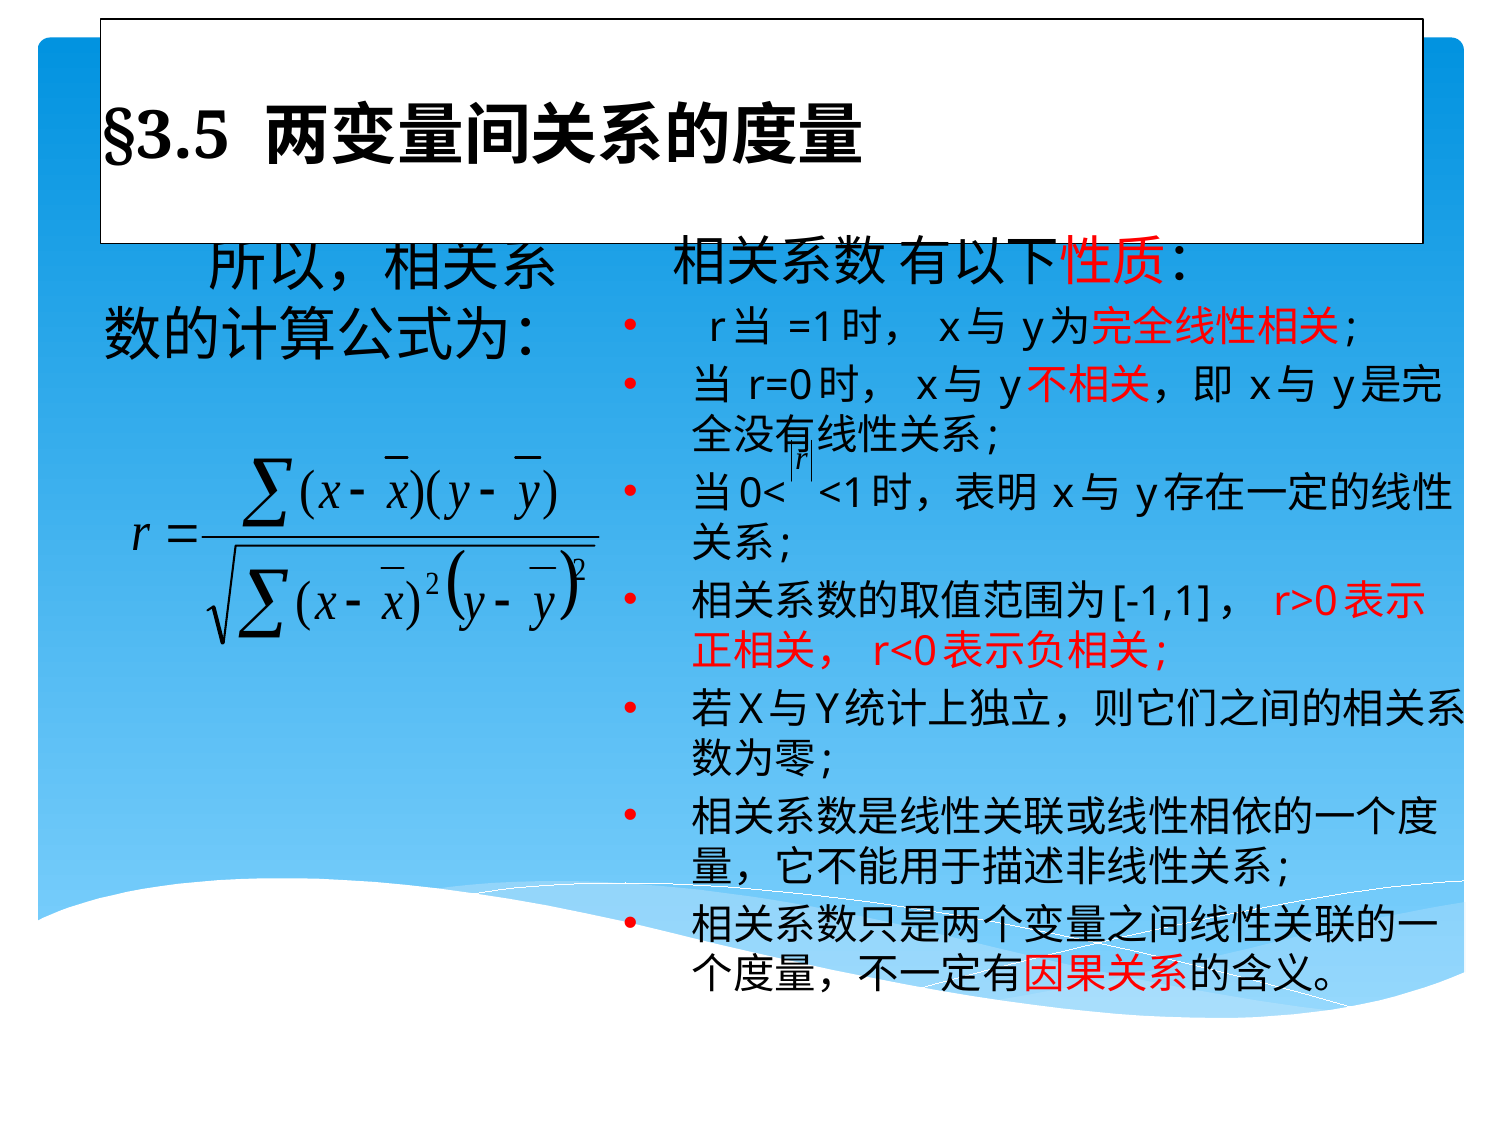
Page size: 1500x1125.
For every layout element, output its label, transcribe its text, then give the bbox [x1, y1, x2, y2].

title §3.5 两变量间关系的度量 [100, 19, 1424, 244]
text_box 相关系数 有以下性质： r当 =1时， x与 y为完全线性相关; 当 r=0时， x与 y不相关，即 x与 y是完全没有线性关系; 当0< <1时，表明 x与 y存在一定的线性关系; 相关系数的取值范围为[-1,1]， r>0表示正相关， r<0表示负相关; 若X与Y统计上独立，则它们之间的相关系数为零; 相关系数是线性关联或线性相依的一个度量，它不能用于描述非线性关系; 相关系数只是两个变量之间线性关联的一个度量，不一定有因果关系的含义。 [608, 219, 1483, 1125]
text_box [785, 432, 822, 490]
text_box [123, 444, 609, 658]
subtitle 所以，相关系数的计算公式为： [88, 219, 608, 976]
